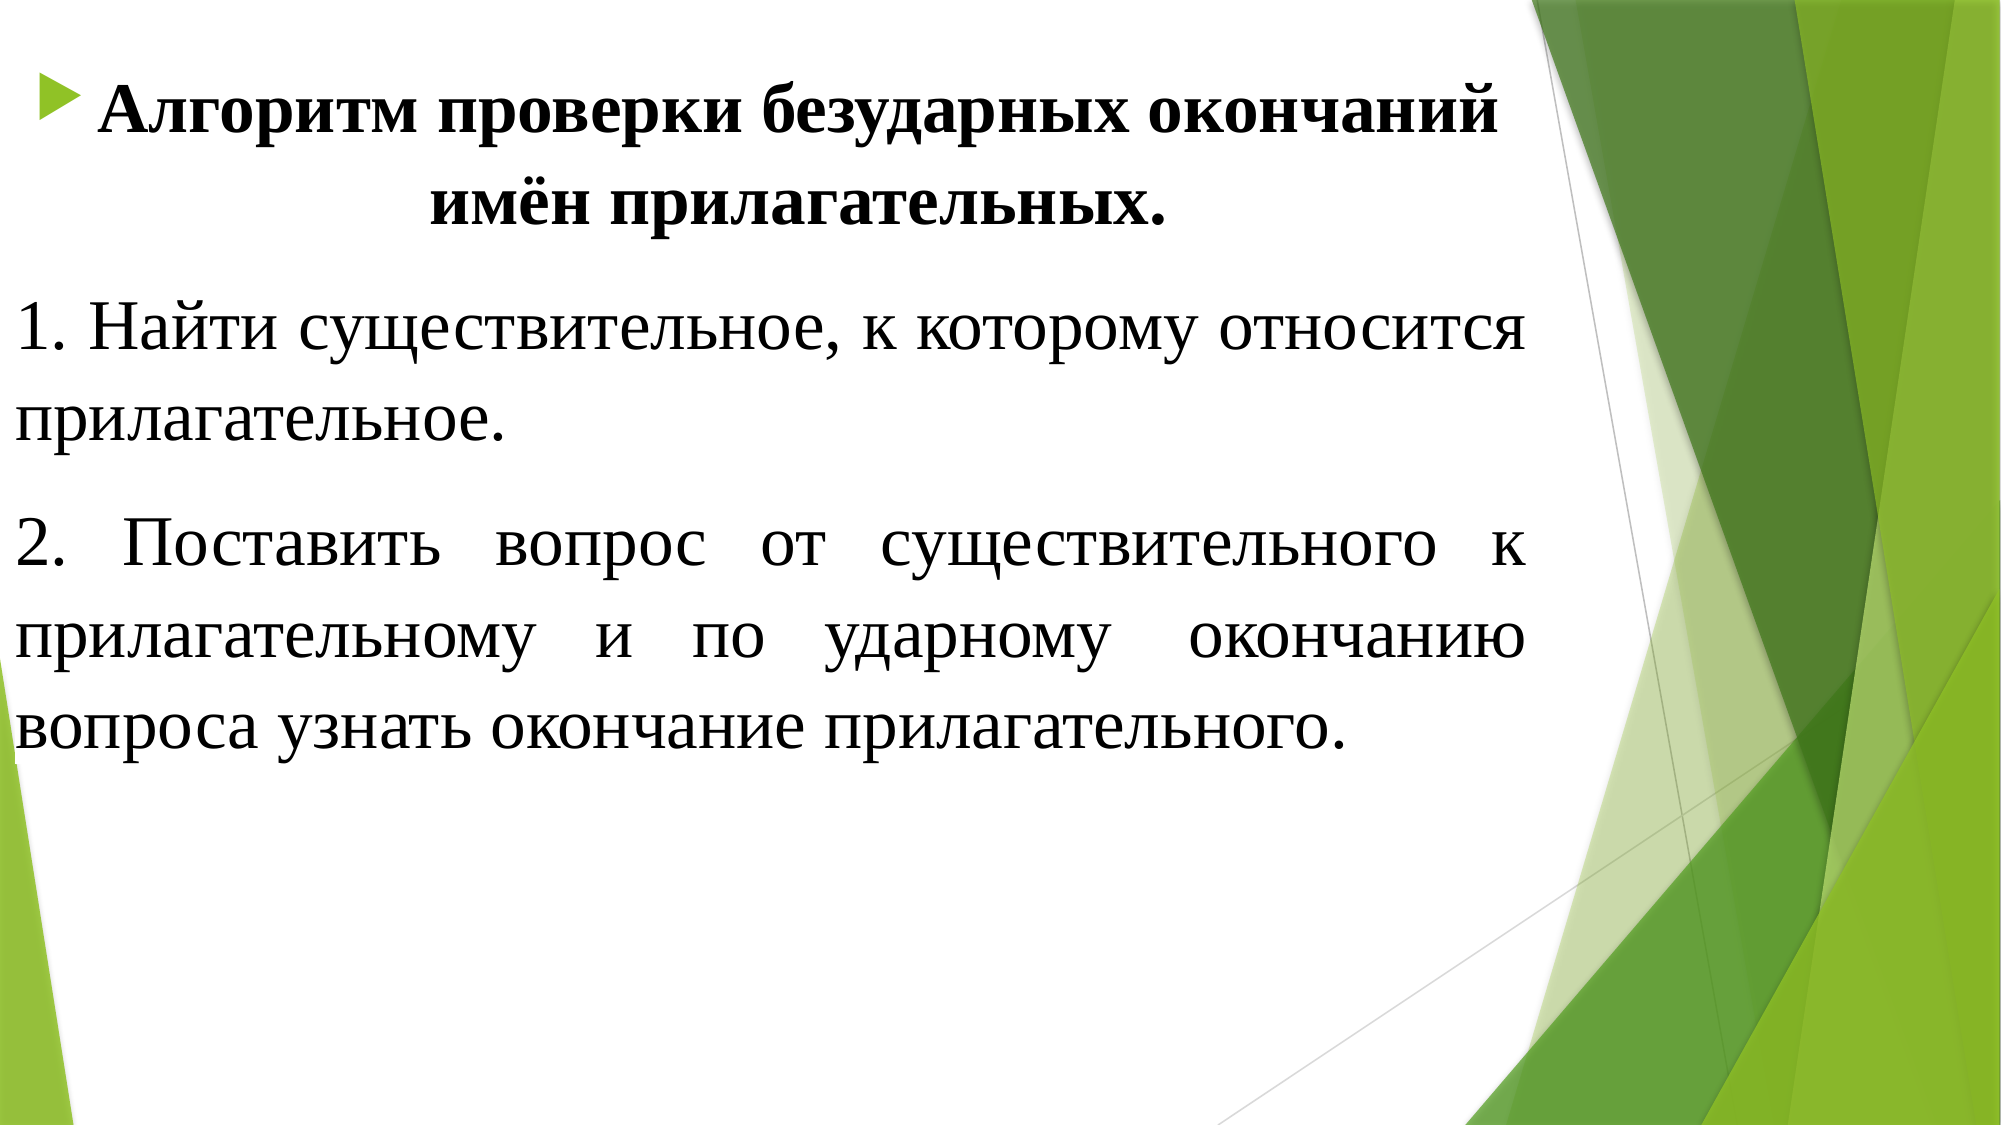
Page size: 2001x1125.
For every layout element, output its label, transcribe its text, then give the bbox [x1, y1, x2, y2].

list Алгоритм проверки безударных окончаний имён прилагательных. 1. Найти существительное, к которому относится прилагательное. 2. Поставить вопрос от существительного к прилагательному и по ударному окончанию вопроса узнать окончание прилагательного. [0, 47, 1542, 771]
